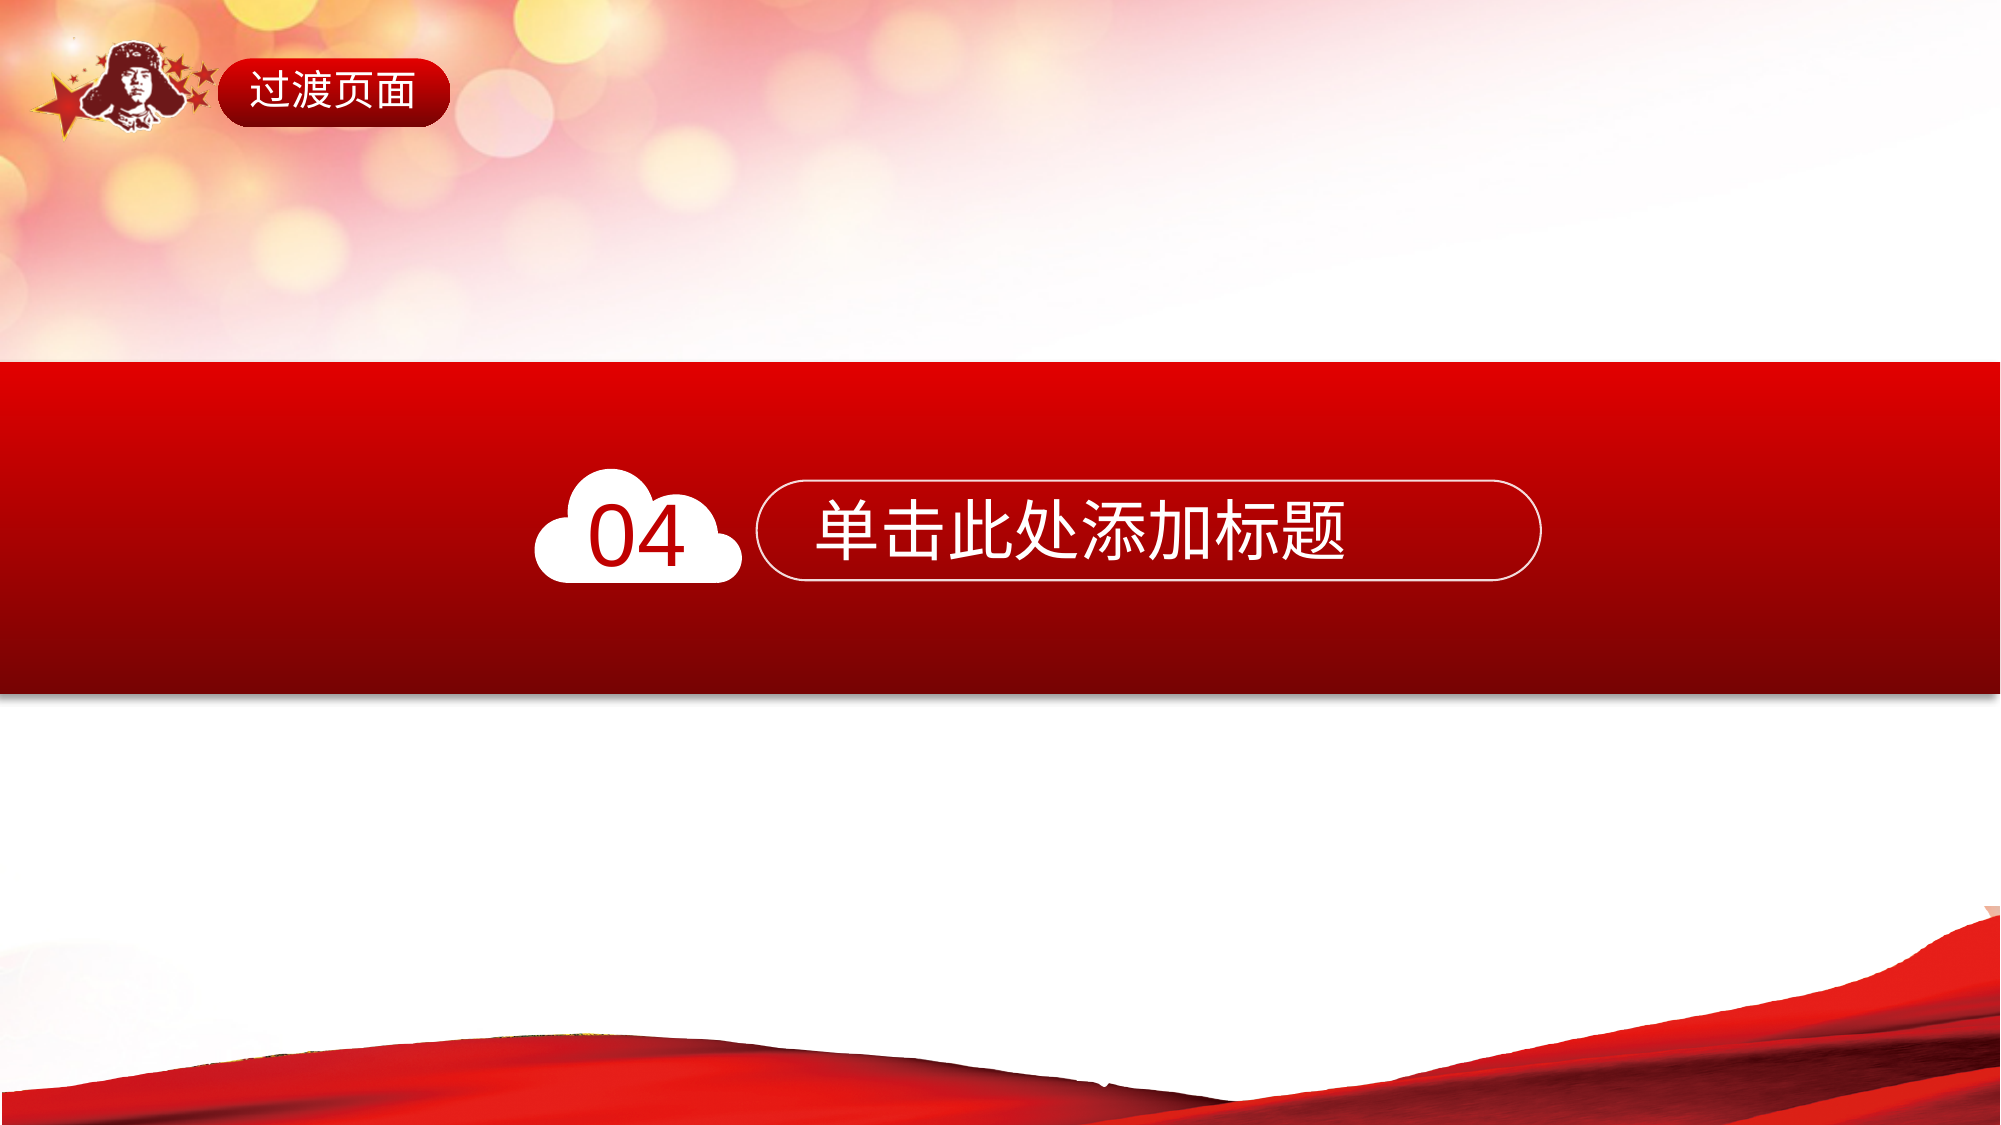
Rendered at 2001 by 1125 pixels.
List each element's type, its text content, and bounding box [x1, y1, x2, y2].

text_box [229, 60, 439, 129]
text_box [0, 362, 2000, 695]
picture [0, 0, 2001, 1125]
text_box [534, 468, 1486, 593]
text_box [1486, 479, 1542, 582]
text_box 过渡页面 [238, 58, 658, 120]
